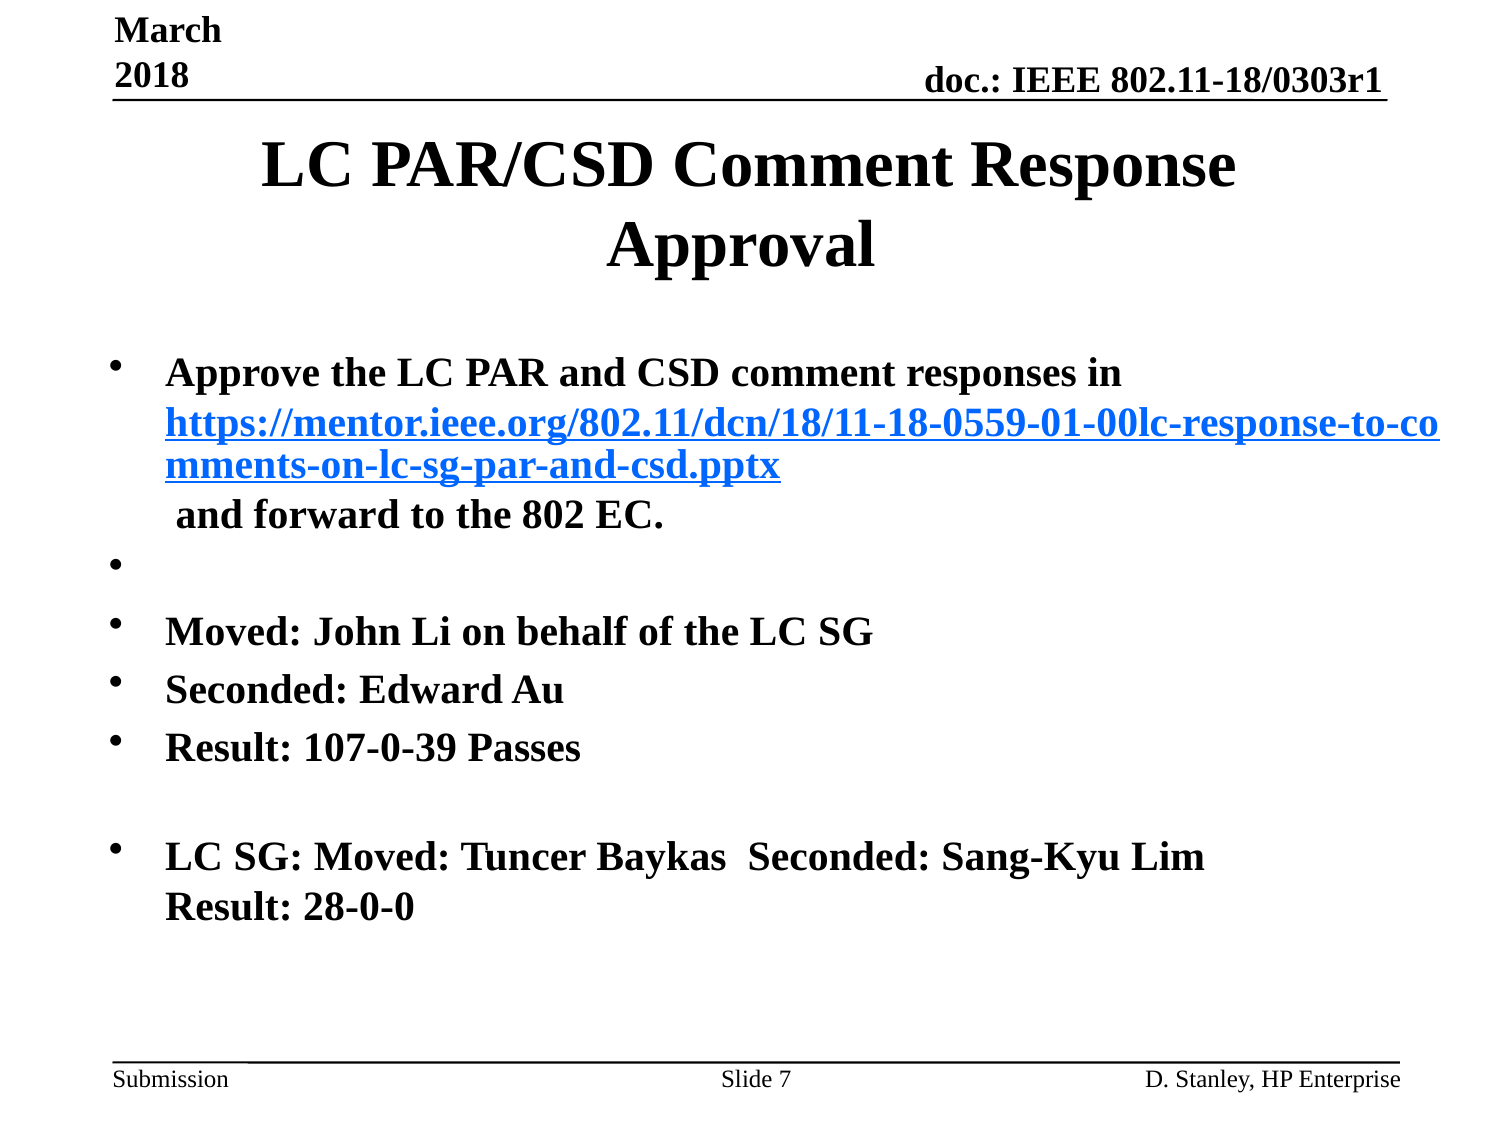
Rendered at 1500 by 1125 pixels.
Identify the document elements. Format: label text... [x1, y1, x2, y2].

footer D. Stanley, HP Enterprise [878, 1061, 1402, 1093]
list [68, 262, 1432, 1050]
text_box Approve the LC PAR and CSD comment responses in https://mentor.ieee.org/802.11/dcn/18/11-18-0559-01-00lc-response-to-comments-on-lc-sg-par-and-csd.pptx and forward to the 802 EC. Moved: John Li on behalf of the LC SG Seconded: Edward Au Result: 107-0-39 Passes LC SG: Moved: Tuncer Baykas Seconded: Sang-Kyu Lim Result: 28-0-0 [93, 337, 1457, 950]
slide_number Slide 7 [712, 1061, 800, 1093]
title LC PAR/CSD Comment Response Approval [112, 112, 1388, 262]
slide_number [114, 49, 270, 95]
